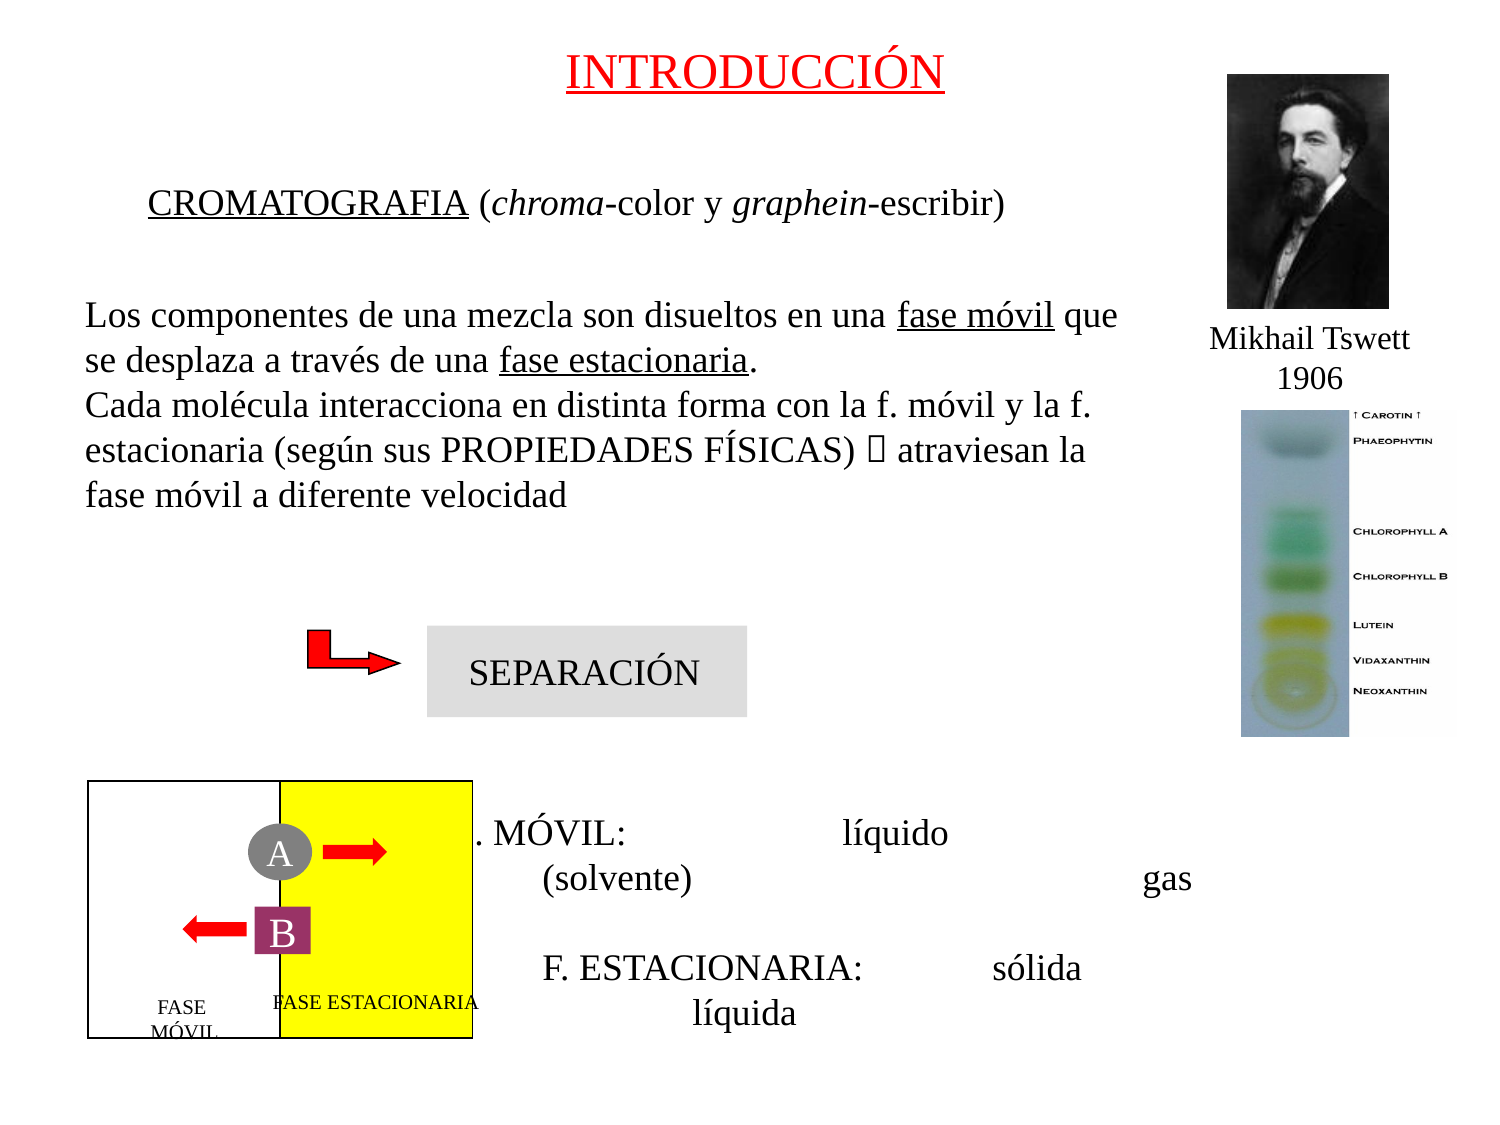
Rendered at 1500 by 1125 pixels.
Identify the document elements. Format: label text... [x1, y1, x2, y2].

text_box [307, 625, 748, 718]
text_box INTRODUCCIÓN [64, 30, 1447, 72]
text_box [54, 74, 1460, 1052]
